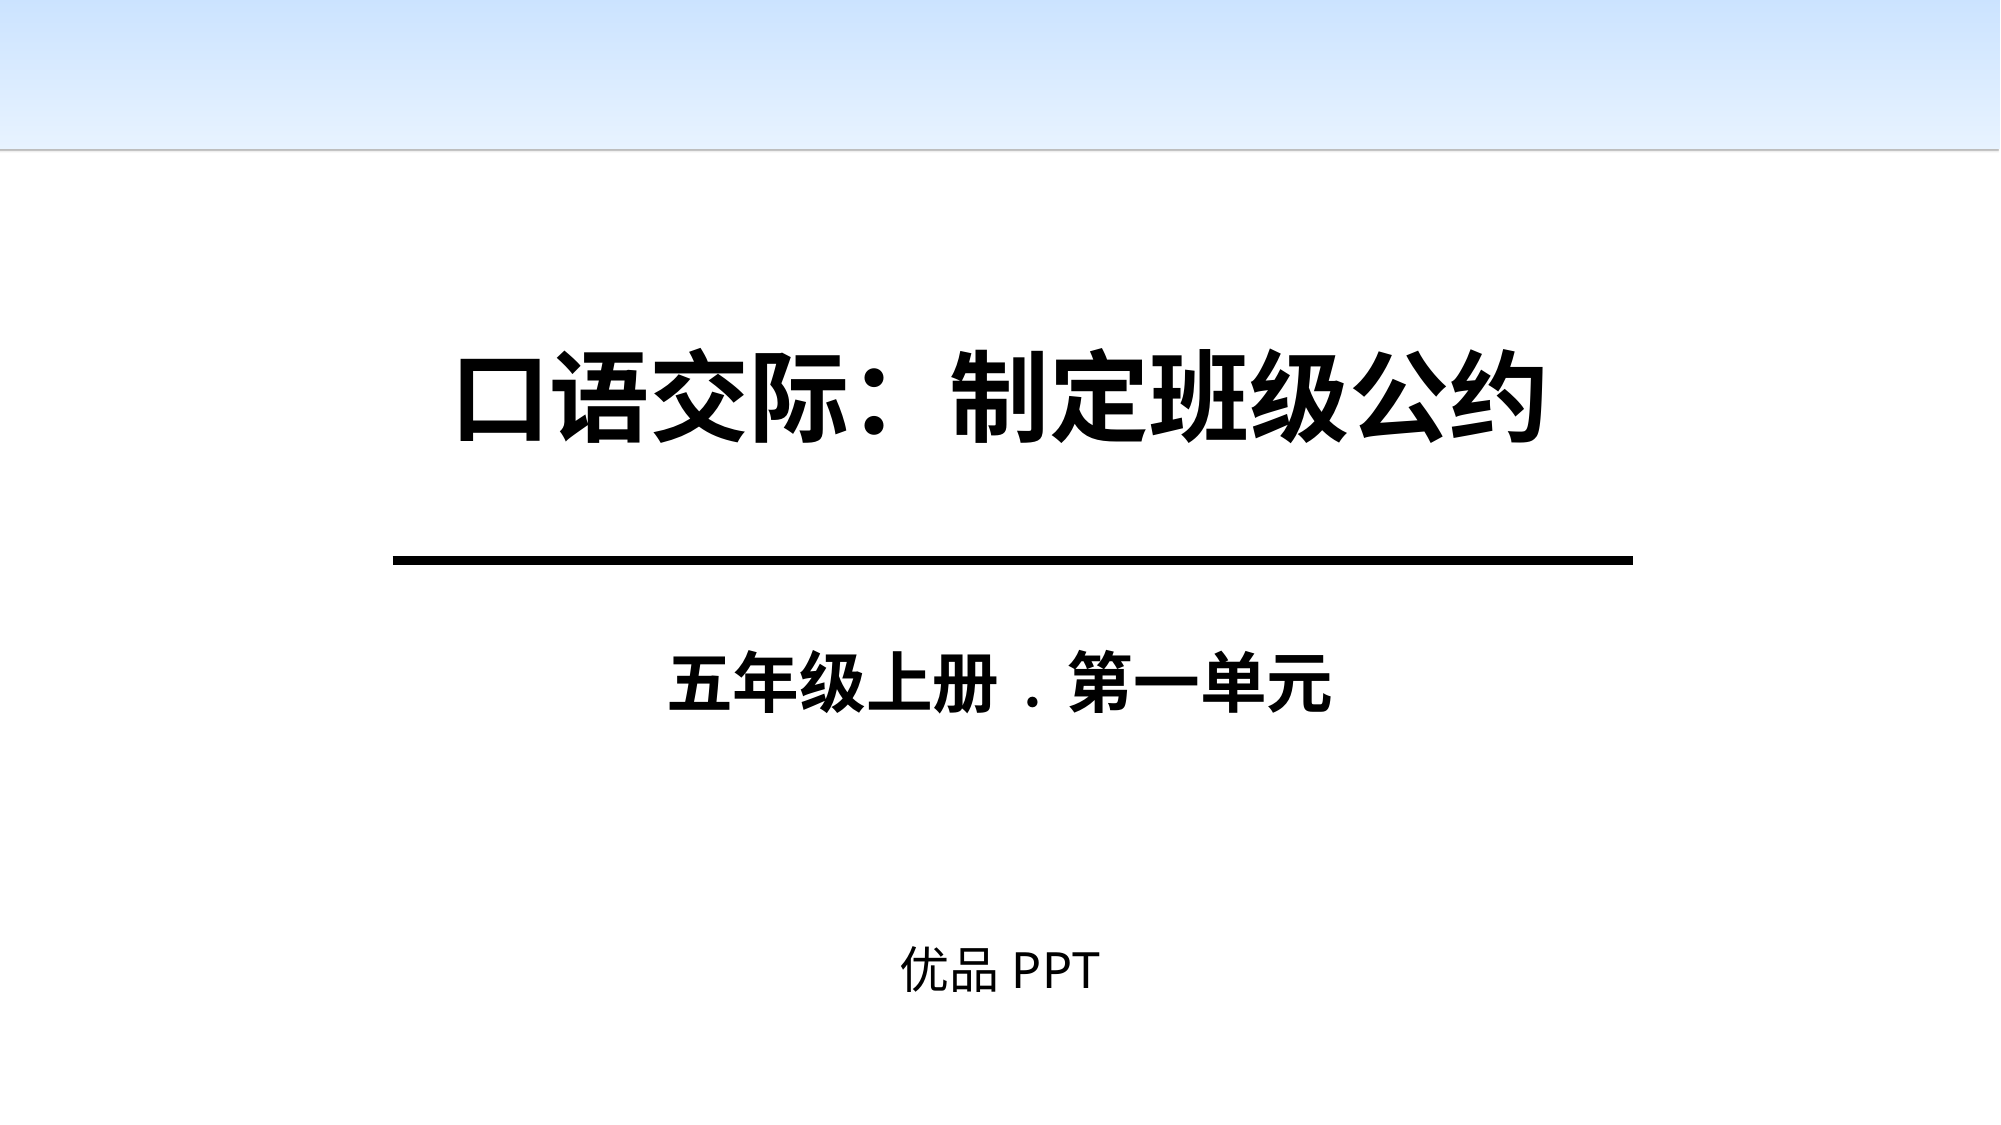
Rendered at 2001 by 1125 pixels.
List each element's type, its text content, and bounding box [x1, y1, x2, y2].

text_box 优品PPT [249, 925, 1750, 1006]
text_box 五年级上册﹒第一单元 [249, 577, 1750, 795]
text_box 口语交际：制定班级公约 [249, 248, 1750, 464]
